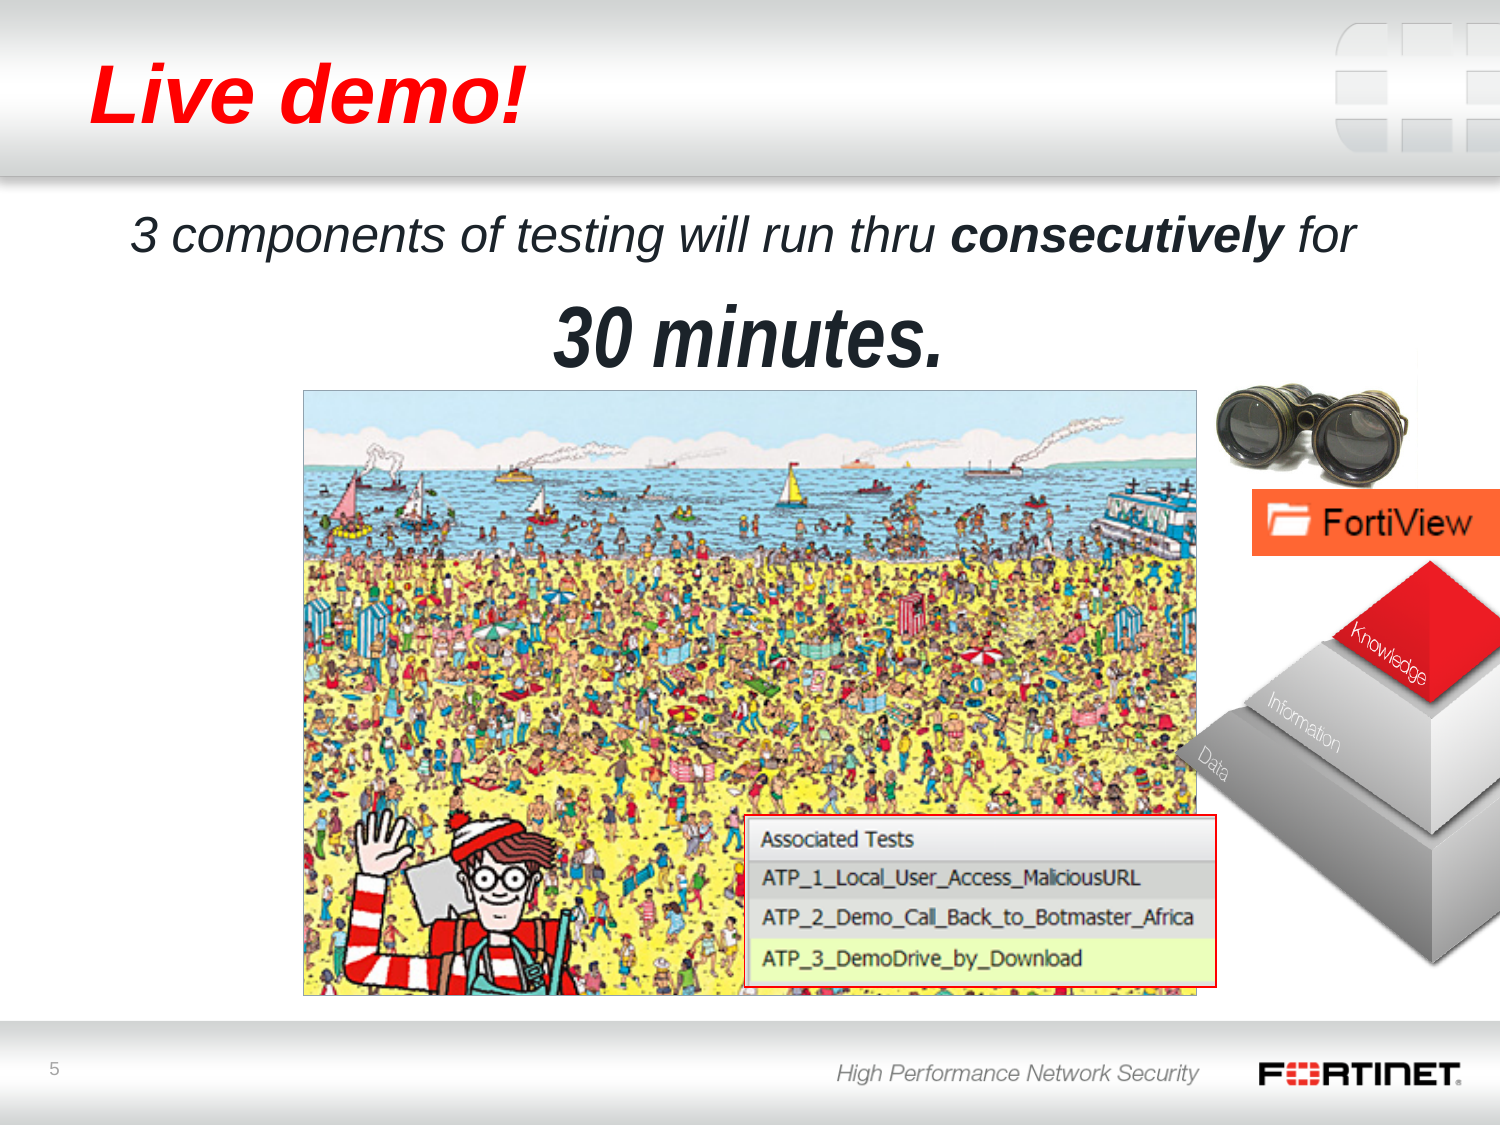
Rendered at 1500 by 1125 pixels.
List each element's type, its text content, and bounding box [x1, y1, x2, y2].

list 3 components of testing will run thru consecutively for 30 minutes. [50, 194, 1450, 395]
picture [0, 0, 1500, 1125]
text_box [1170, 324, 1500, 970]
title Live demo! [75, 6, 1425, 174]
